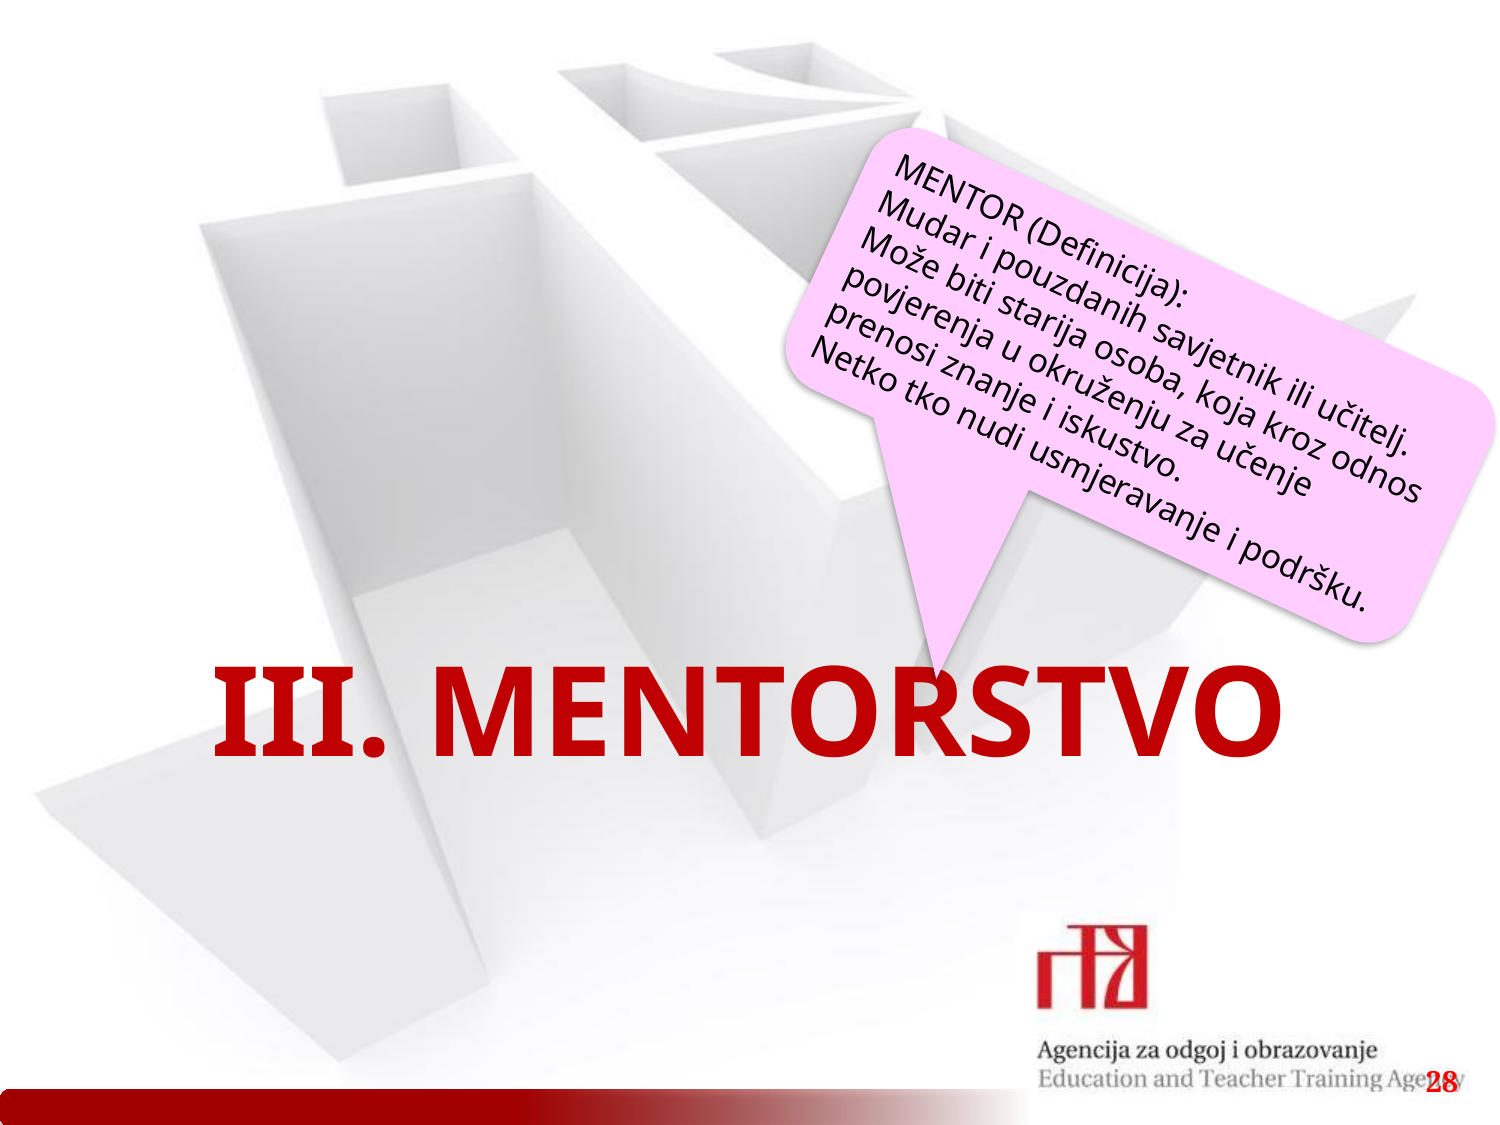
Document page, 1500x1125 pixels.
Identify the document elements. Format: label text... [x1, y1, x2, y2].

text_box MENTOR (Definicija): Mudar i pouzdanih savjetnik ili učitelj. Može biti starija osoba, koja kroz odnos povjerenja u okruženju za učenje prenosi znanje i iskustvo. Netko tko nudi usmjeravanje i podršku. [785, 127, 1496, 680]
picture [5, 0, 1495, 1125]
slide_number 28 [1382, 1053, 1474, 1114]
picture [983, 491, 1233, 586]
title III. MENTORSTVO [112, 586, 1388, 828]
